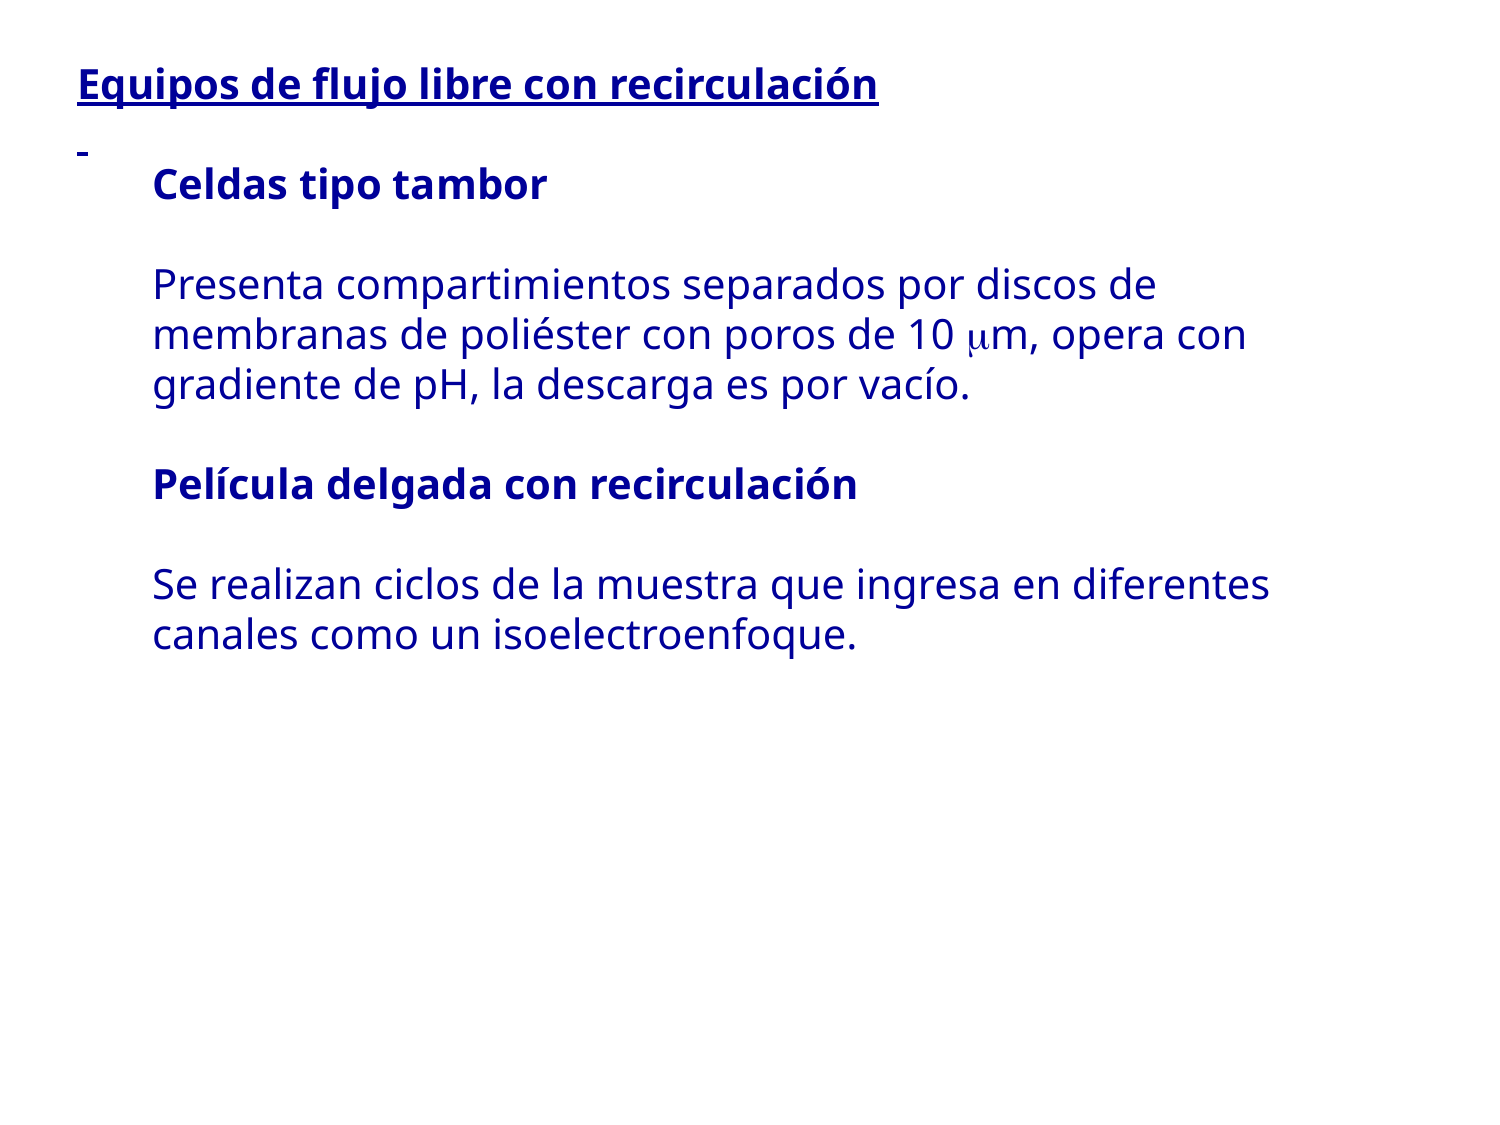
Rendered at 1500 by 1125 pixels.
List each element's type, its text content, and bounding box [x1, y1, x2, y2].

text_box Equipos de flujo libre con recirculación Celdas tipo tambor Presenta compartimientos separados por discos de membranas de poliéster con poros de 10 mm, opera con gradiente de pH, la descarga es por vacío. Película delgada con recirculación Se realizan ciclos de la muestra que ingresa en diferentes canales como un isoelectroenfoque. [62, 0, 1413, 400]
